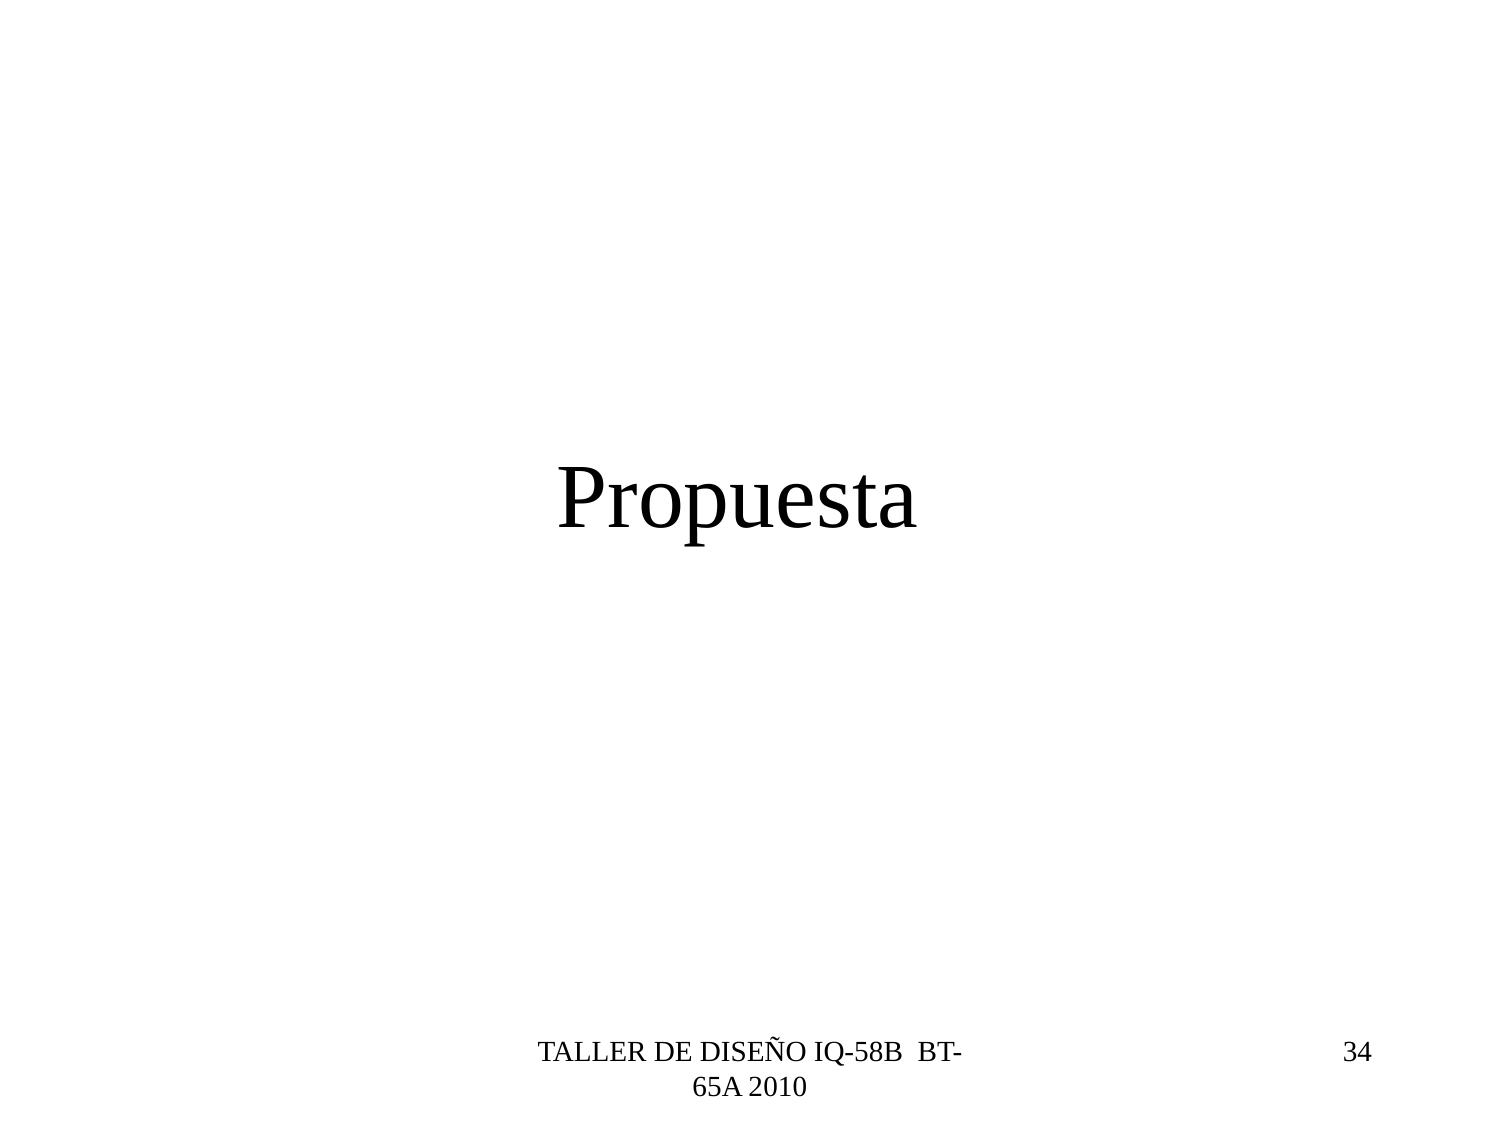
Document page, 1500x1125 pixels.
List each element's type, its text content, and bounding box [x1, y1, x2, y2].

title Propuesta [100, 396, 1376, 585]
slide_number 34 [1074, 1024, 1388, 1101]
footer TALLER DE DISEÑO IQ-58B BT-65A 2010 [512, 1024, 988, 1101]
